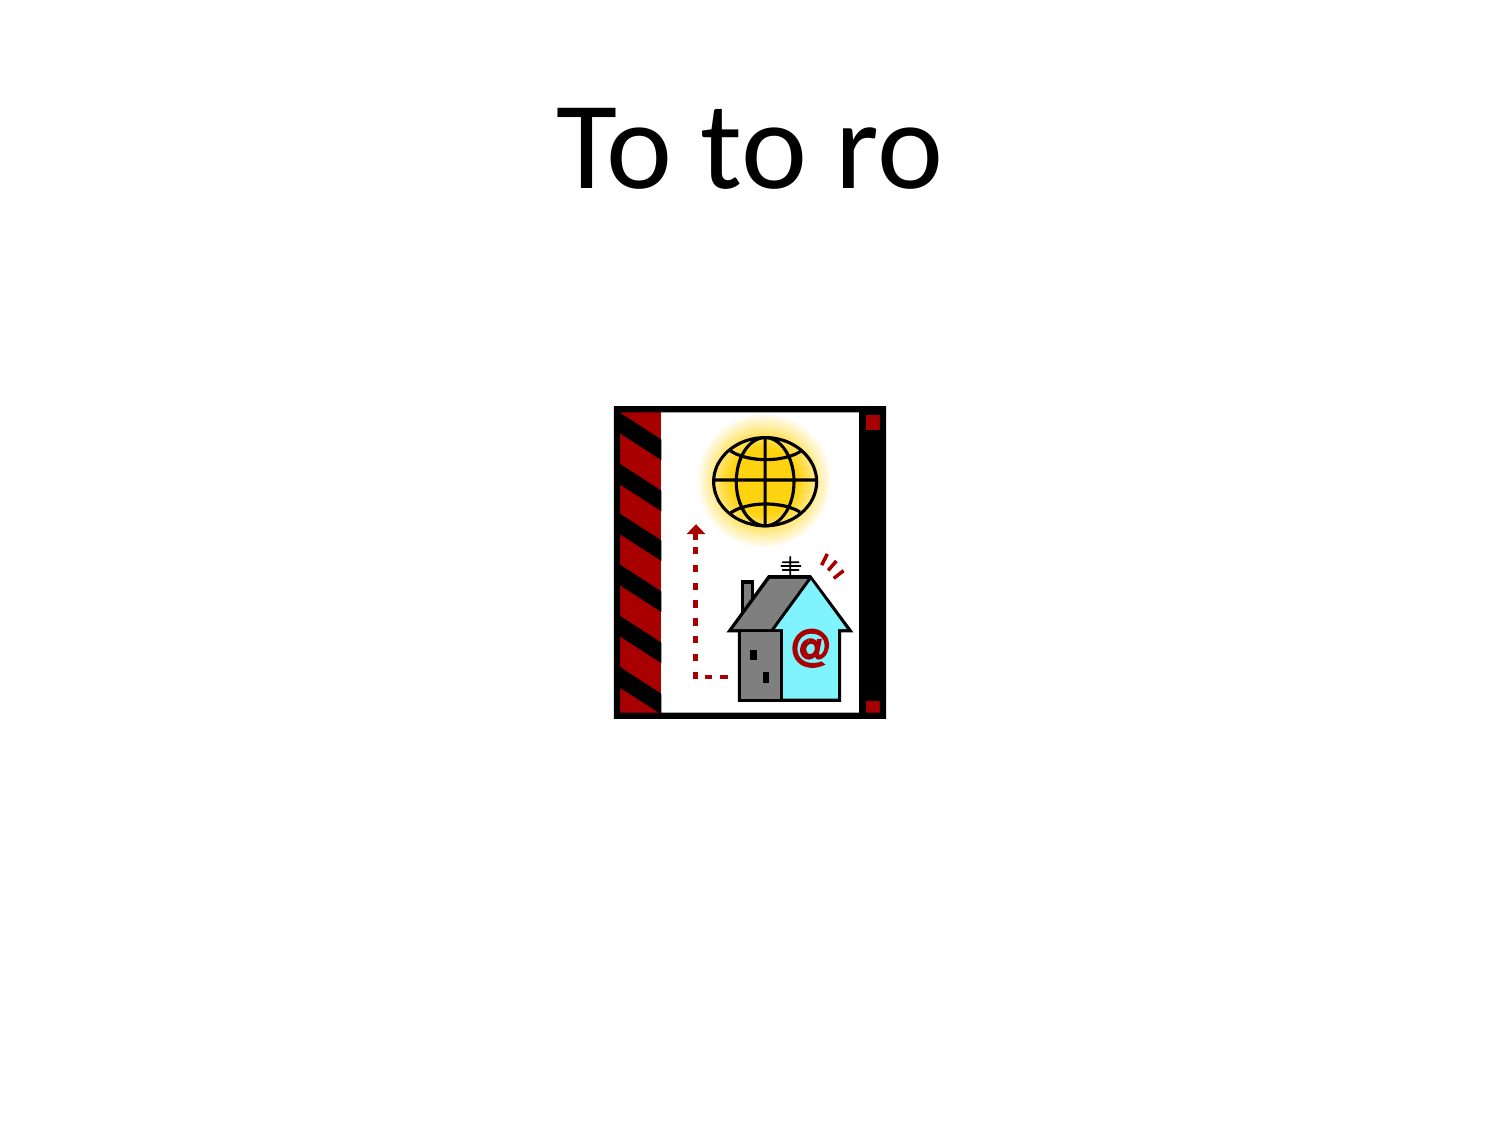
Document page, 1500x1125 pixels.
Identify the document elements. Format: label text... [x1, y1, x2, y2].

title To to ro [75, 45, 1425, 233]
picture [613, 405, 887, 720]
